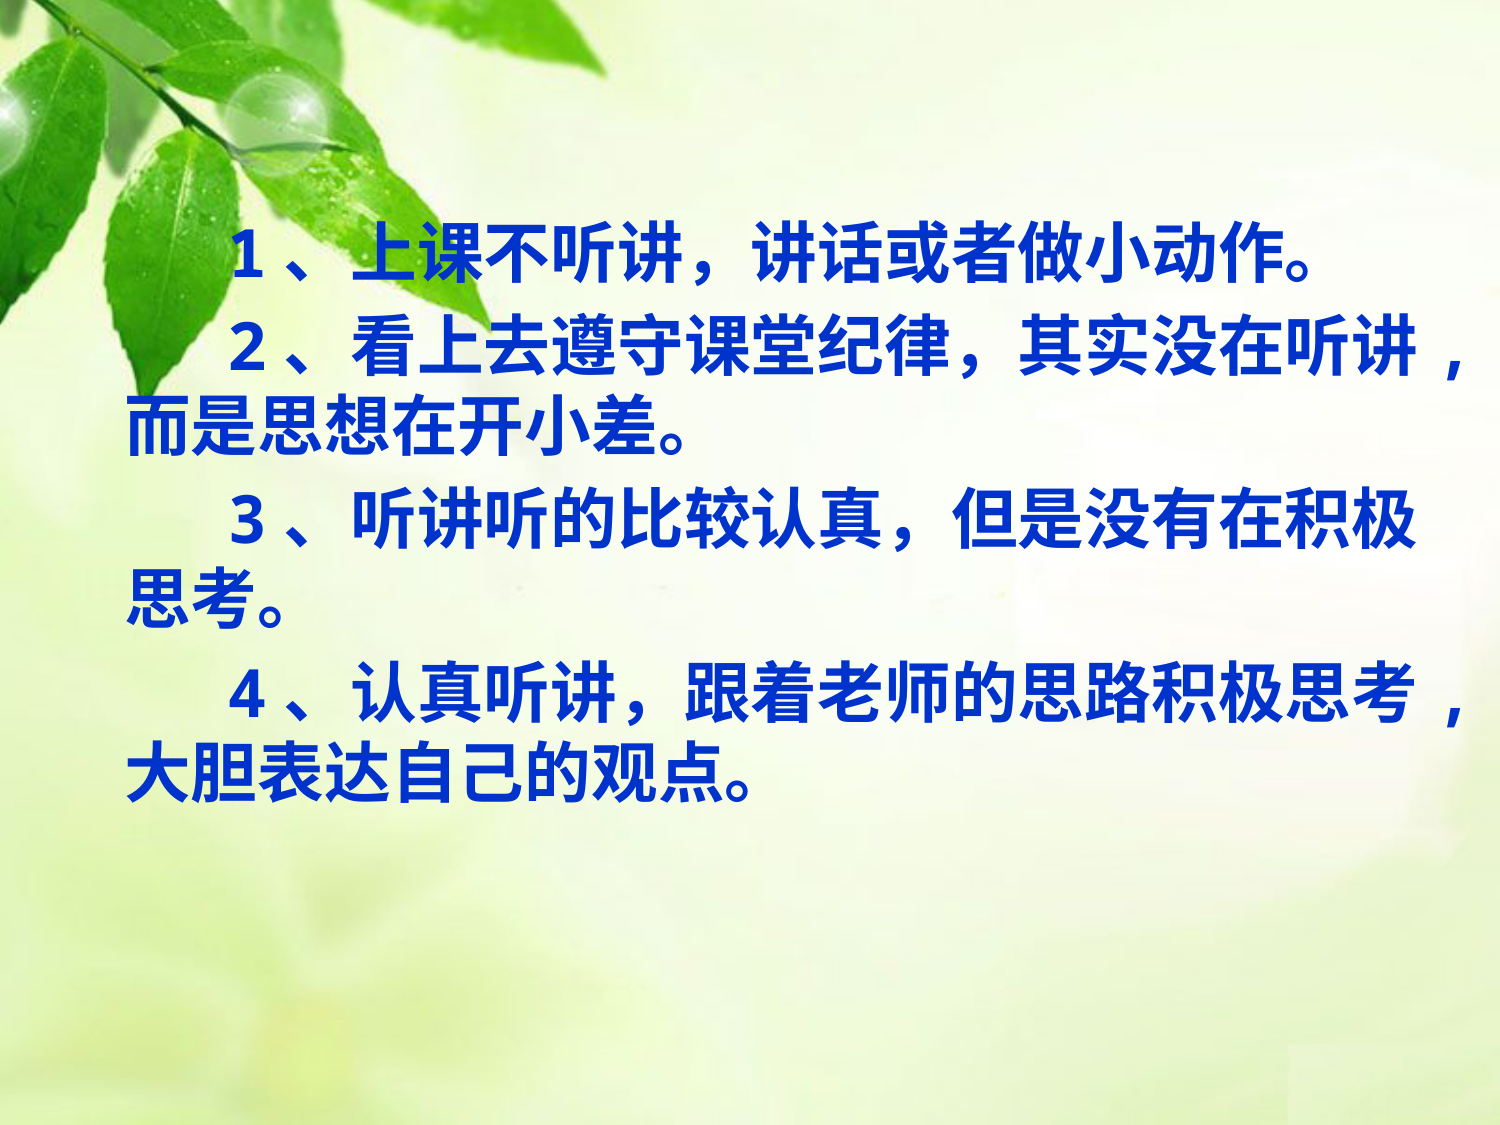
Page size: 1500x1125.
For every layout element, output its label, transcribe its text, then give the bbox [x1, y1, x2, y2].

list 1、上课不听讲，讲话或者做小动作。 2、看上去遵守课堂纪律，其实没在听讲,而是思想在开小差。 3、听讲听的比较认真，但是没有在积极思考。 4、认真听讲，跟着老师的思路积极思考,大胆表达自己的观点。 [52, 89, 1455, 892]
picture [0, 0, 1500, 1125]
